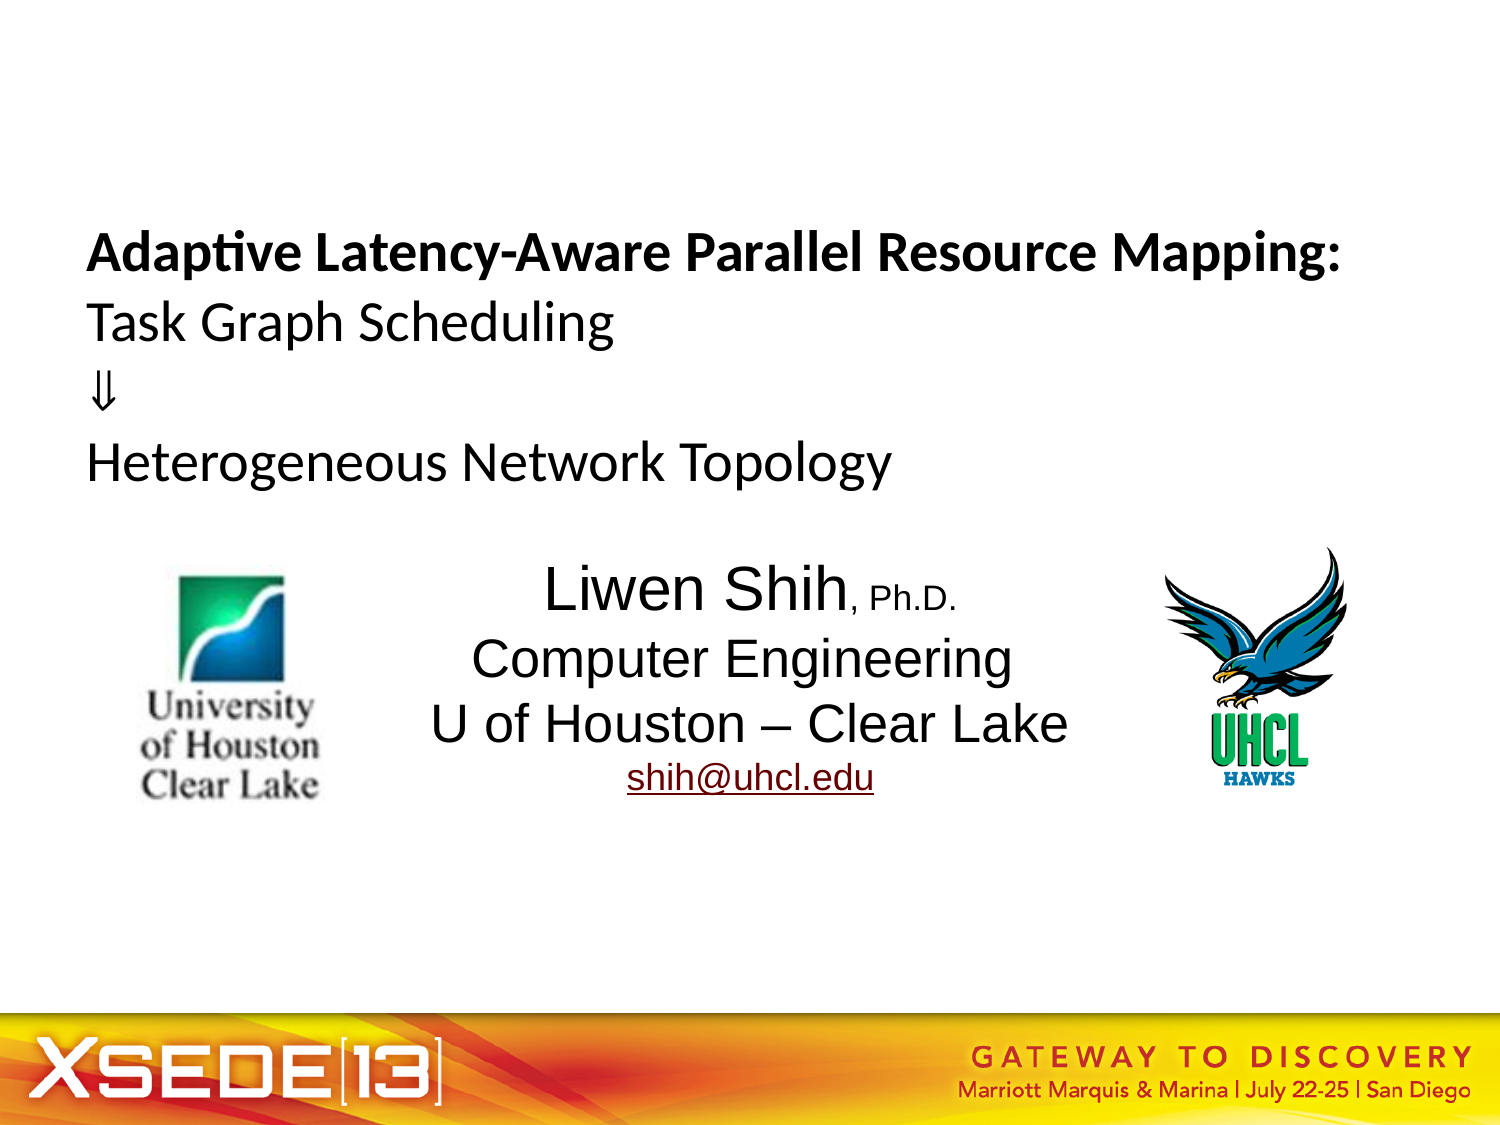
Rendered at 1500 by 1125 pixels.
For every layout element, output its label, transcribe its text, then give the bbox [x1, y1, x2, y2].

picture [0, 984, 1500, 1125]
picture [1157, 540, 1353, 790]
subtitle Liwen Shih, Ph.D. Computer Engineering U of Houston – Clear Lake shih@uhcl.edu [71, 540, 1430, 855]
picture [136, 565, 325, 811]
title Adaptive Latency-Aware Parallel Resource Mapping: Task Graph Scheduling  Heterogeneous Network Topology [71, 205, 1430, 540]
